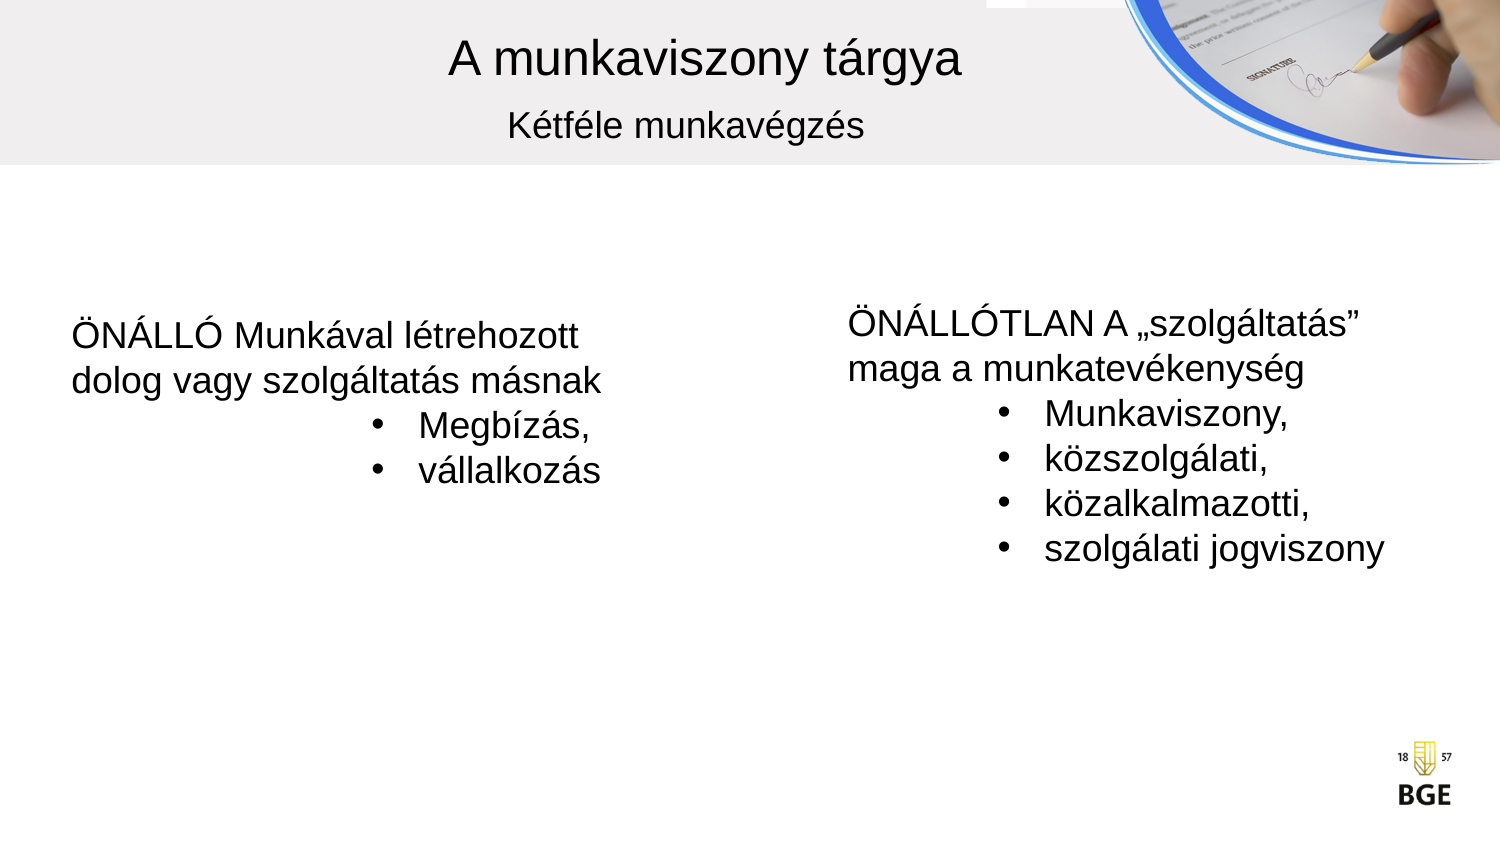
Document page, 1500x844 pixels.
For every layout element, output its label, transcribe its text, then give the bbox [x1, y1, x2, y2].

text_box A munkaviszony tárgya [433, 17, 978, 93]
picture [0, 0, 1500, 844]
text_box ÖNÁLLÓ Munkával létrehozott dolog vagy szolgáltatás másnak Megbízás, vállalkozás [56, 303, 620, 499]
text_box ÖNÁLLÓTLAN A „szolgáltatás” maga a munkatevékenység Munkaviszony, közszolgálati, közalkalmazotti, szolgálati jogviszony [832, 291, 1436, 577]
text_box Kétféle munkavégzés [492, 93, 880, 154]
